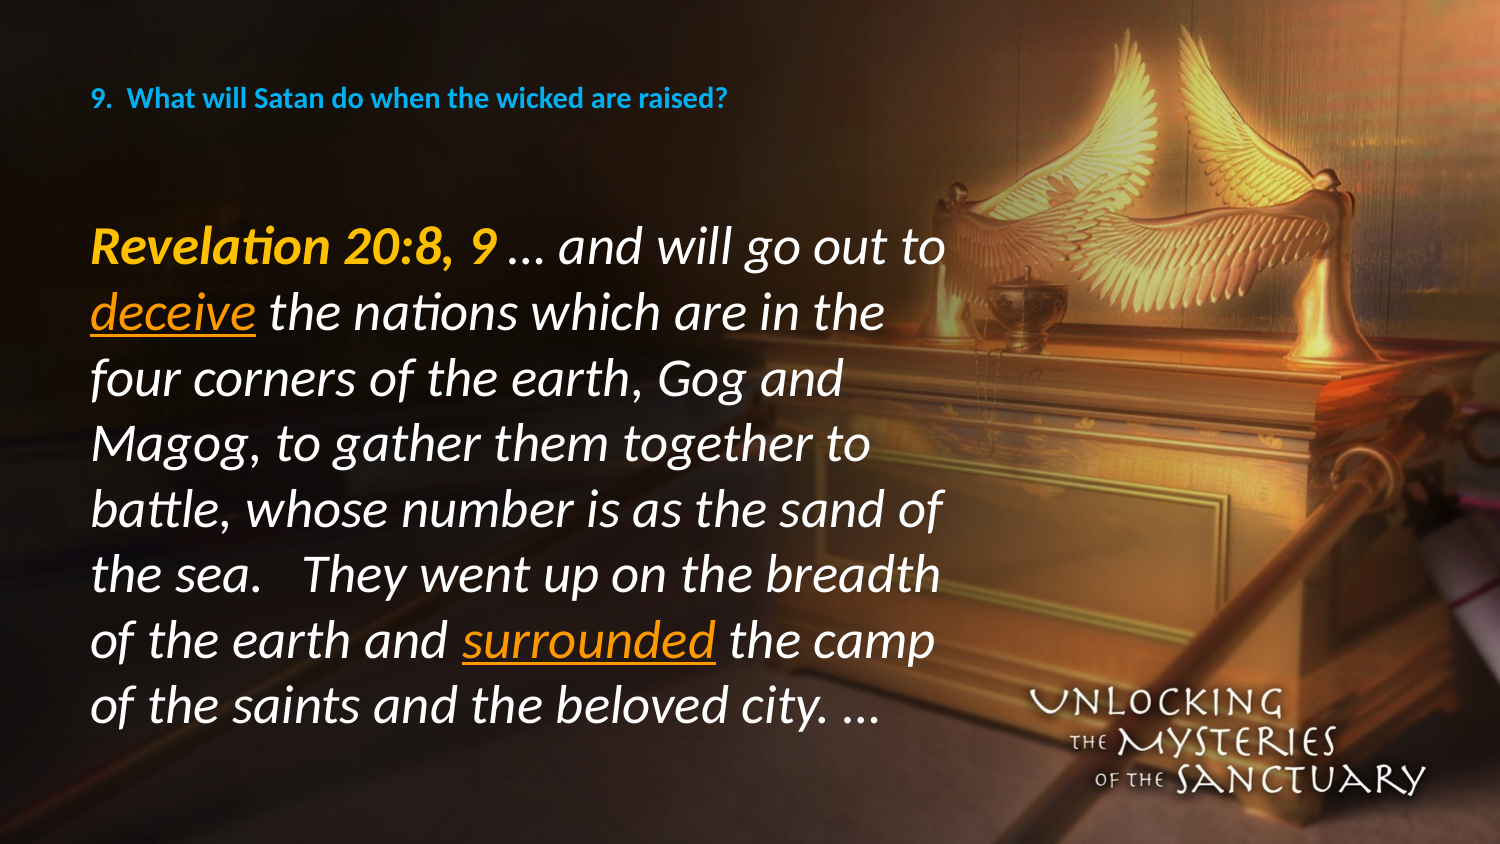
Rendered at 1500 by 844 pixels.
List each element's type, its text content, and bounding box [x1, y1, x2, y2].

picture [0, 0, 1500, 844]
list Revelation 20:8, 9 … and will go out to deceive the nations which are in the four corners of the earth, Gog and Magog, to gather them together to battle, whose number is as the sand of the sea. They went up on the breadth of the earth and surrounded the camp of the saints and the beloved city. … [75, 202, 963, 810]
title 9. What will Satan do when the wicked are raised? [75, 33, 1425, 175]
